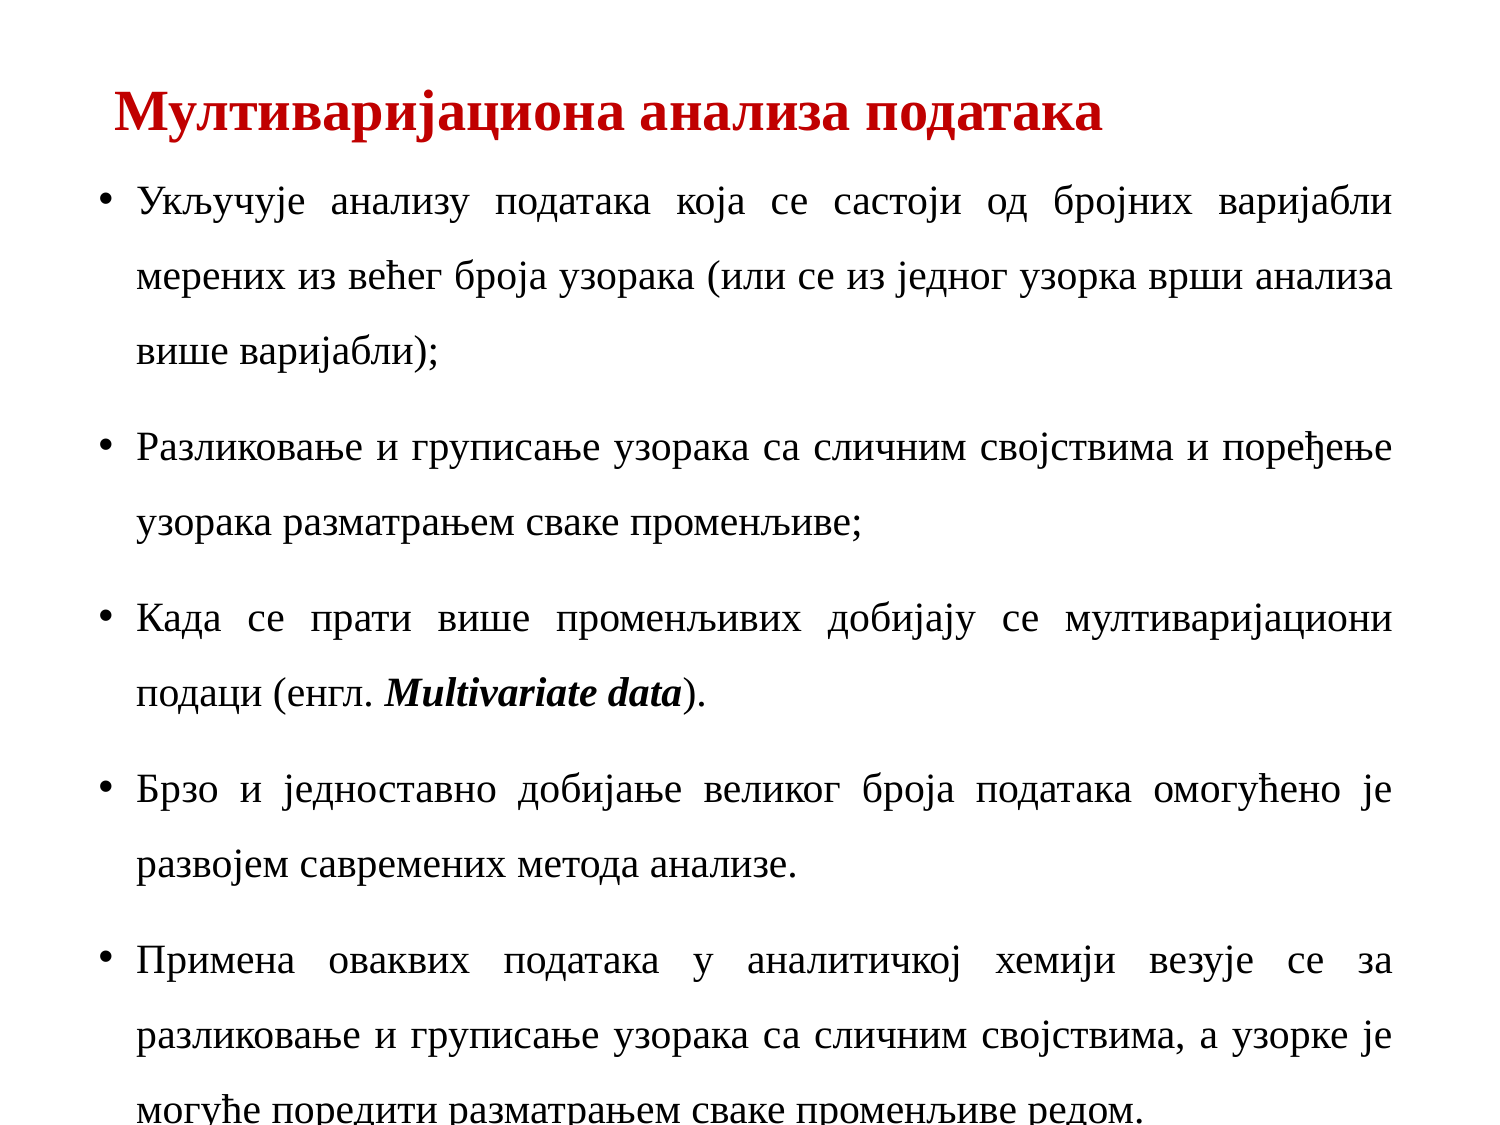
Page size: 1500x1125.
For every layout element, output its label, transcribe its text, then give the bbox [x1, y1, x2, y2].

title Мултиваријациона анализа података [99, 36, 1393, 140]
list Укључује анализу података која се састоји од бројних варијабли мерених из већег броја узорака (или се из једног узорка врши анализа више варијабли); Разликовање и груписање узорака са сличним својствима и поређење узорака разматрањем сваке променљиве; Када се прати више променљивих добијају се мултиваријациони подаци (енгл. Multivariate data). Брзо и једноставно добијање великог броја података омогућено је развојем савремених метода анализе. Примена оваквих података у аналитичкој хемији везује се за разликовање и груписање узорака са сличним својствима, а узорке је могуће поредити разматрањем сваке променљиве редом. [83, 140, 1409, 926]
